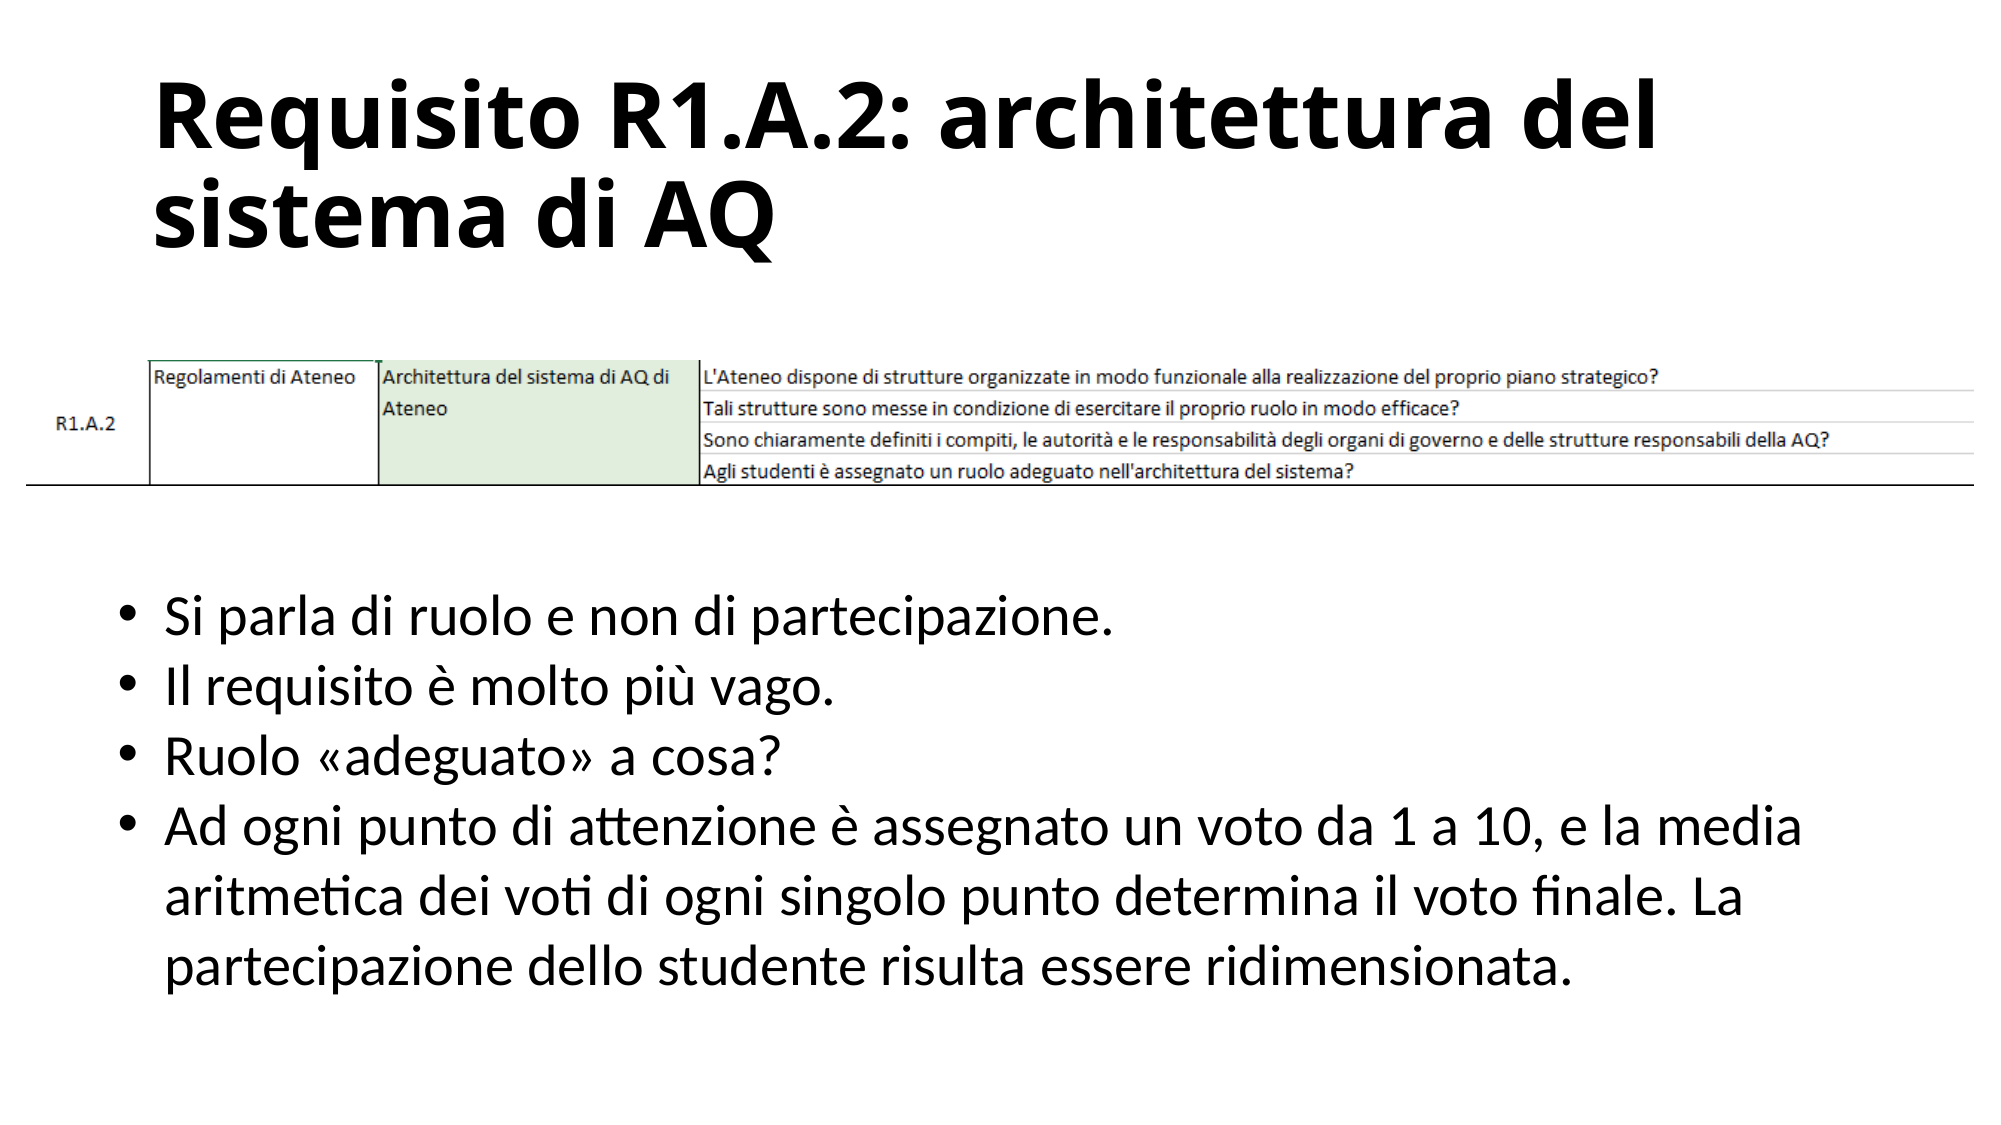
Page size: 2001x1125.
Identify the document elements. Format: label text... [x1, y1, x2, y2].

title Requisito R1.A.2: architettura del sistema di AQ [137, 59, 1863, 278]
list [26, 360, 1974, 486]
text_box Si parla di ruolo e non di partecipazione. Il requisito è molto più vago. Ruolo «adeguato» a cosa? Ad ogni punto di attenzione è assegnato un voto da 1 a 10, e la media aritmetica dei voti di ogni singolo punto determina il voto finale. La partecipazione dello studente risulta essere ridimensionata. [102, 569, 1863, 1005]
